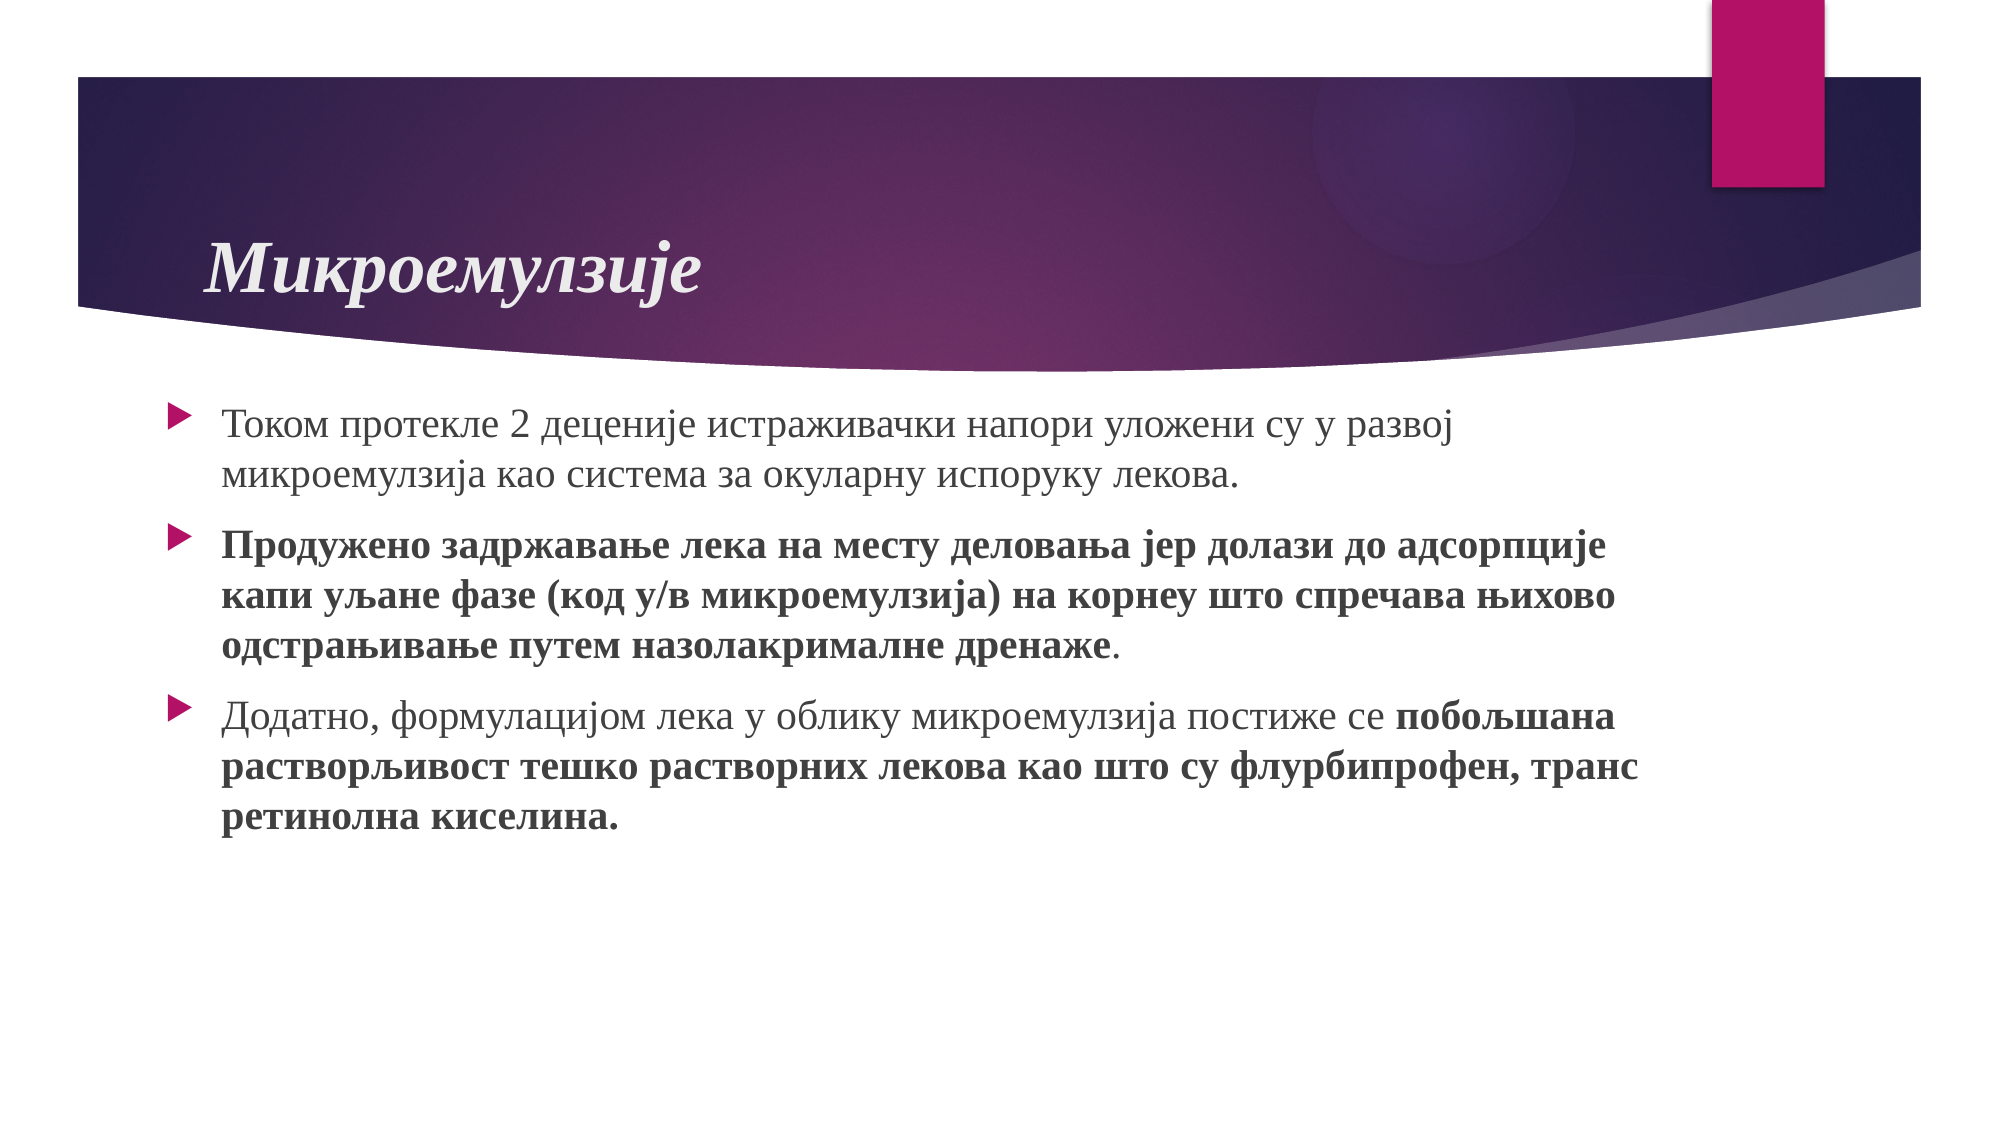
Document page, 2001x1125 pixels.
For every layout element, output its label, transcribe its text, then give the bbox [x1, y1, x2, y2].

list Током протекле 2 деценије истраживачки напори уложени су у развој микроемулзија као система за окуларну испоруку лекова. Продужено задржавање лека на месту деловања јер долази до адсорпције капи уљане фазе (код у/в микроемулзија) на корнеу што спречава њихово одстрањивање путем назолакрималне дренаже. Додатно, формулацијом лека у облику микроемулзија постиже се побољшана растворљивост тешко растворних лекова као што су флурбипрофен, транс ретинолна киселина. [149, 388, 1709, 950]
title Микроемулзије [189, 159, 1627, 276]
